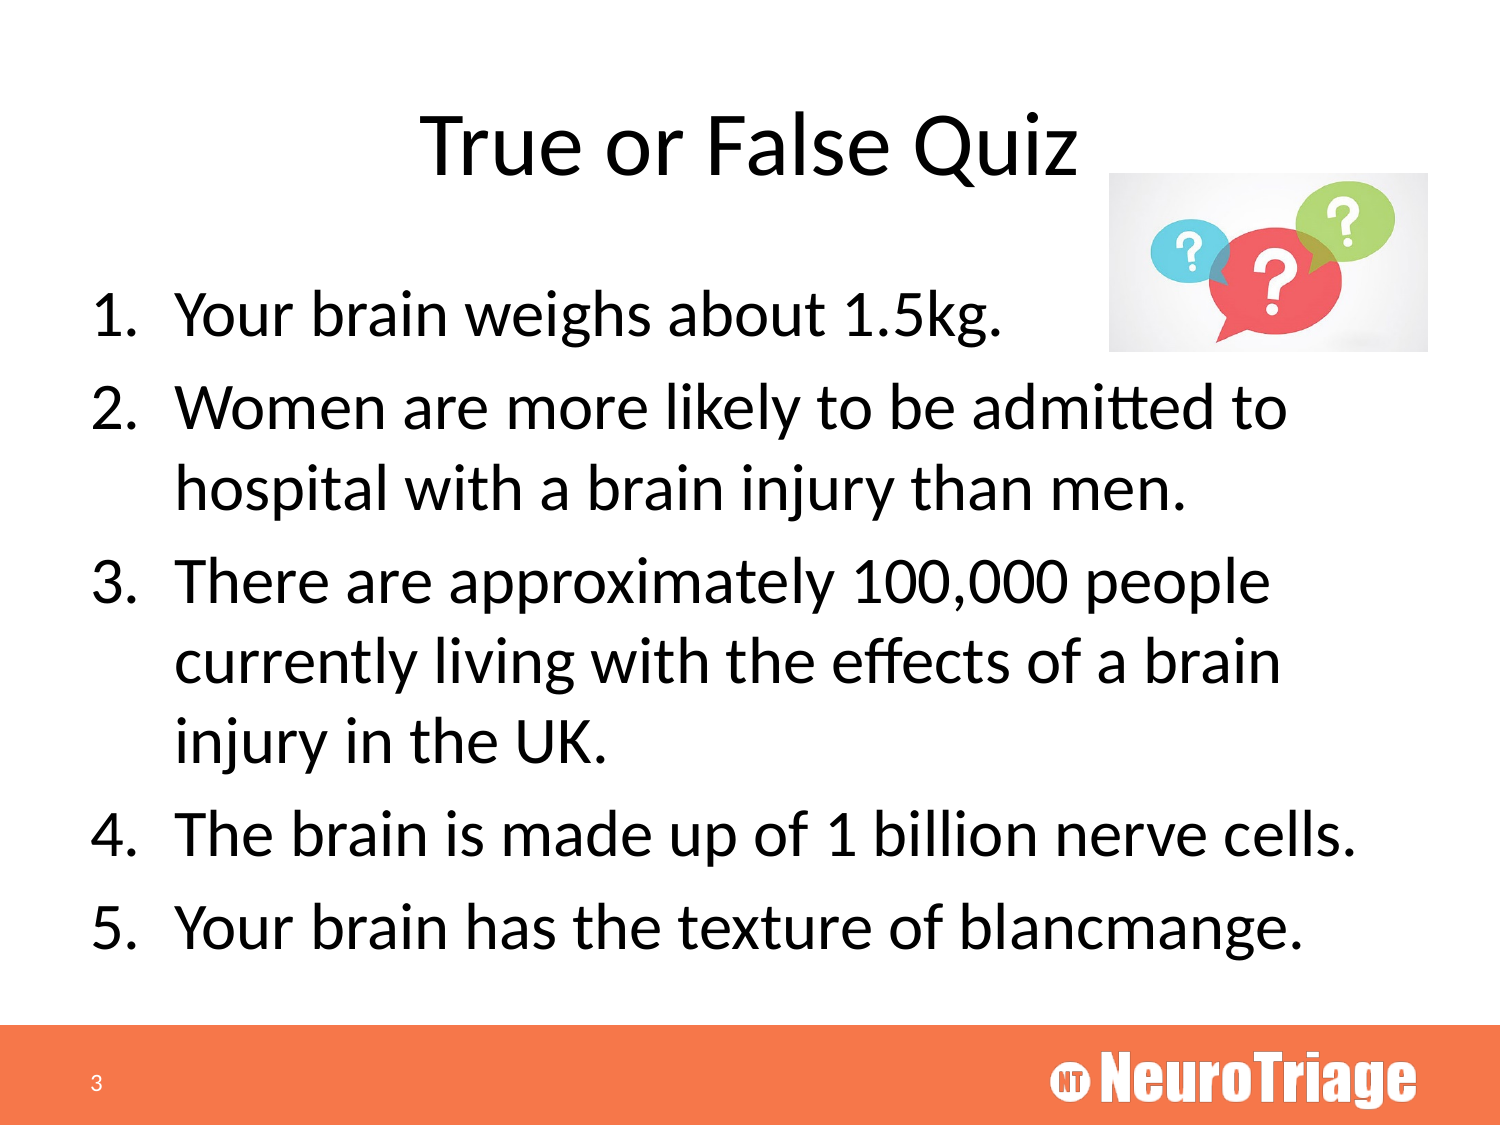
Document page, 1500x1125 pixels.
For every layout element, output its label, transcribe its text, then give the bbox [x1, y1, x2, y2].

picture [1037, 1030, 1425, 1125]
list Your brain weighs about 1.5kg. Women are more likely to be admitted to hospital with a brain injury than men. There are approximately 100,000 people currently living with the effects of a brain injury in the UK. The brain is made up of 1 billion nerve cells. Your brain has the texture of blancmange. [75, 262, 1425, 1005]
slide_number 3 [75, 1051, 425, 1112]
title True or False Quiz [75, 45, 1425, 233]
picture [1109, 173, 1428, 352]
